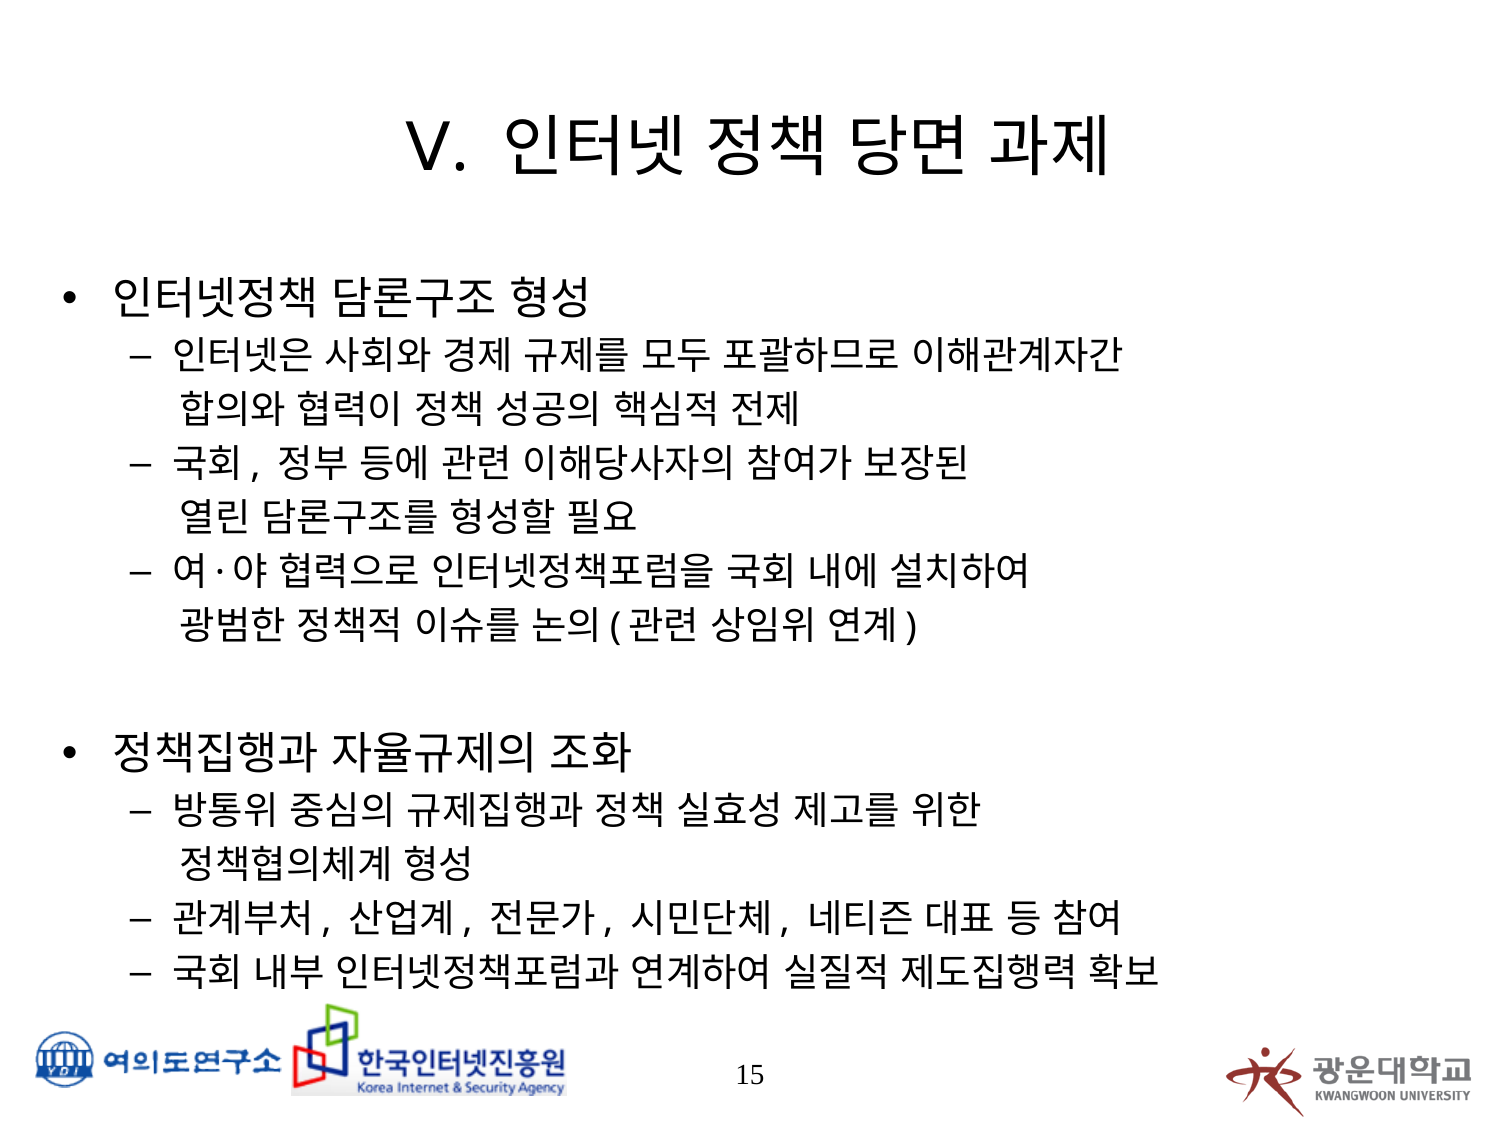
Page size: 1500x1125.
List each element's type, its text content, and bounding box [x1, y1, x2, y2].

picture [1218, 1042, 1485, 1125]
picture [34, 1031, 283, 1088]
picture [291, 1003, 567, 1096]
list 인터넷정책 담론구조 형성 인터넷은 사회와 경제 규제를 모두 포괄하므로 이해관계자간 합의와 협력이 정책 성공의 핵심적 전제 국회, 정부 등에 관련 이해당사자의 참여가 보장된 열린 담론구조를 형성할 필요 여·야 협력으로 인터넷정책포럼을 국회 내에 설치하여 광범한 정책적 이슈를 논의(관련 상임위 연계) 정책집행과 자율규제의 조화 방통위 중심의 규제집행과 정책 실효성 제고를 위한 정책협의체계 형성 관계부처, 산업계, 전문가, 시민단체, 네티즌 대표 등 참여 국회 내부 인터넷정책포럼과 연계하여 실질적 제도집행력 확보 [46, 262, 1454, 1005]
footer 15 [568, 1042, 988, 1103]
text_box Ⅴ. 인터넷 정책 당면 과제 [84, 49, 1434, 238]
